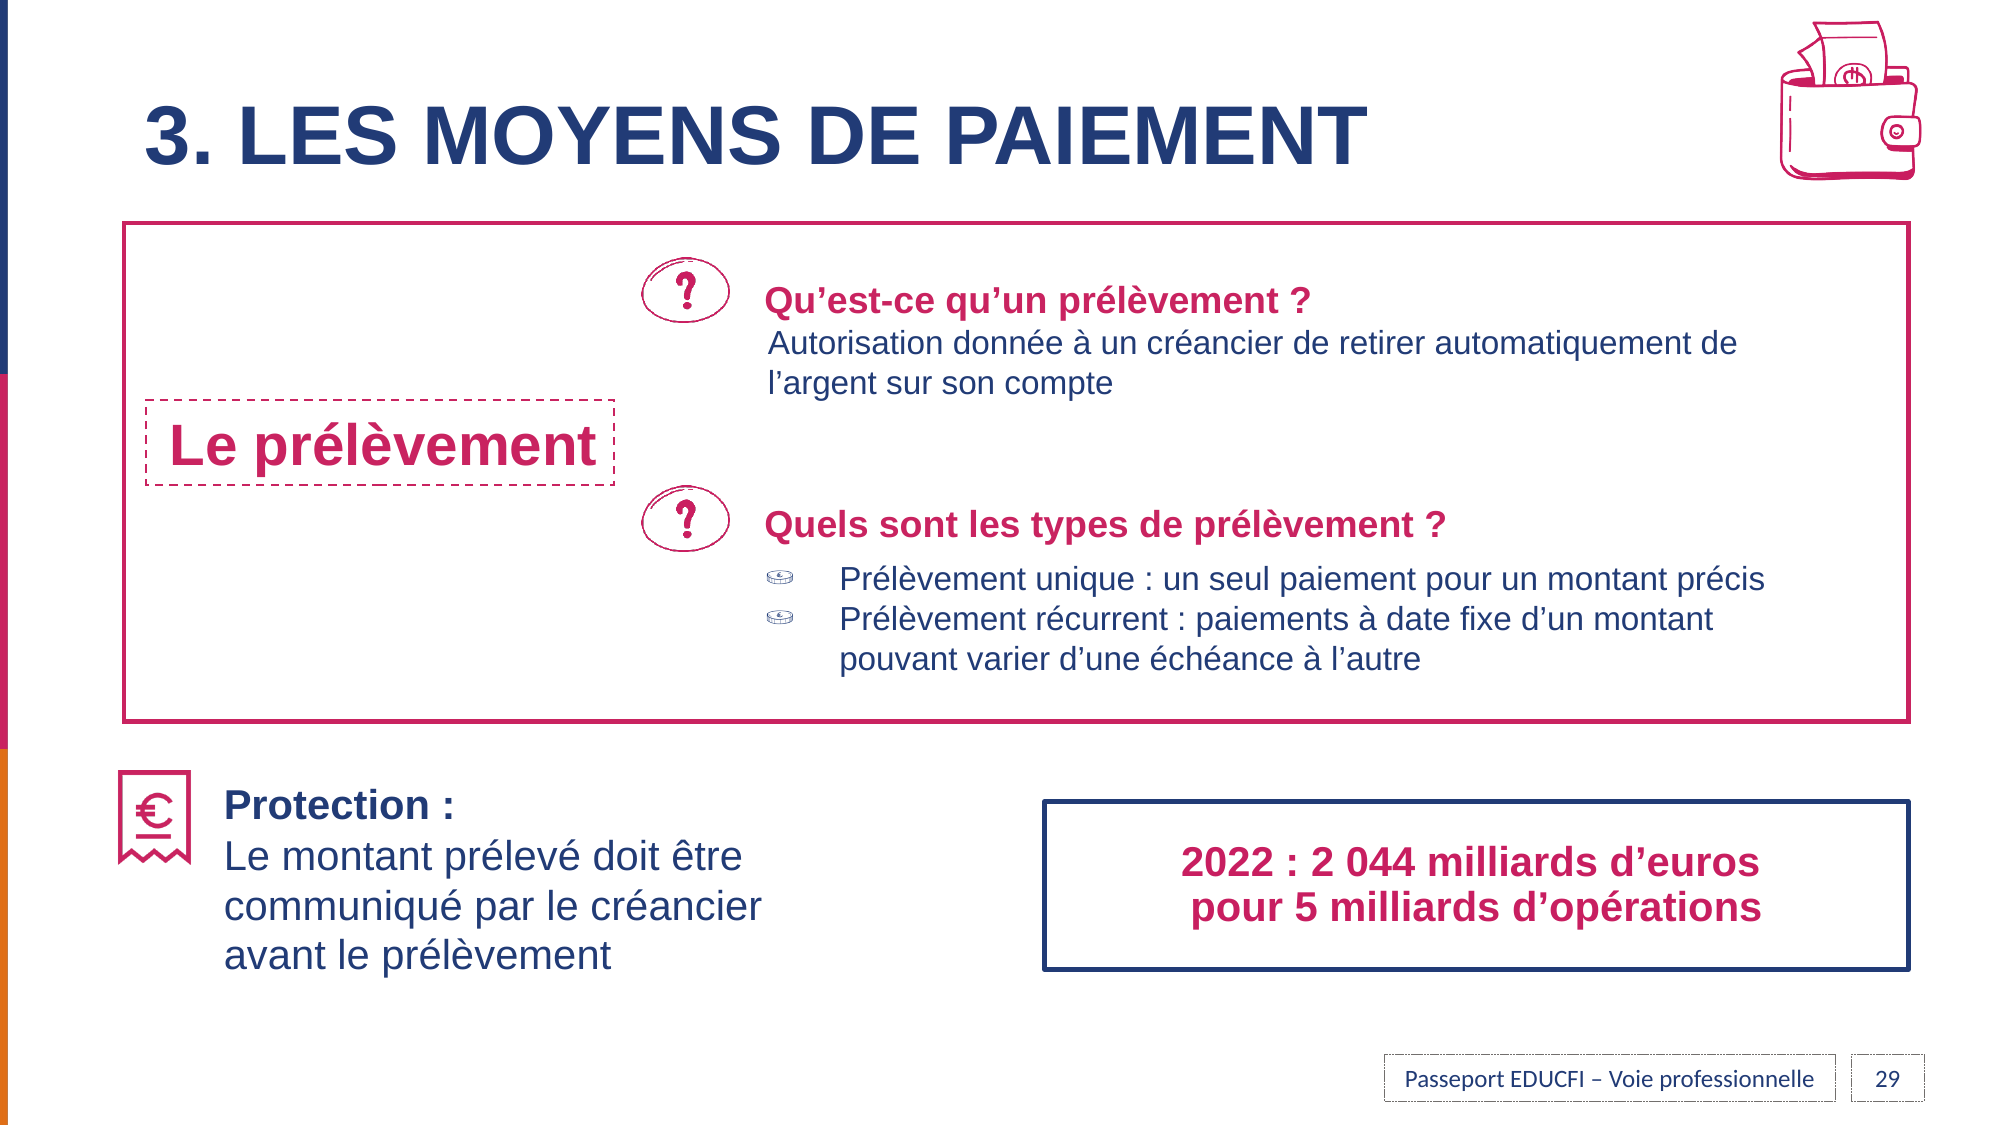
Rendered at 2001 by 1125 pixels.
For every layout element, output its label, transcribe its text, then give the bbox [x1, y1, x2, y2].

footer Passeport EDUCFI – Voie professionnelle [1384, 1054, 1836, 1102]
text_box 2022 : 2 044 milliards d’euros pour 5 milliards d’opérations [1044, 801, 1909, 970]
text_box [107, 770, 867, 1001]
text_box Le prélèvement [145, 399, 615, 485]
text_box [641, 483, 1472, 554]
picture [641, 256, 730, 323]
text_box 3. LES MOYENS DE PAIEMENT [130, 84, 1761, 190]
slide_number 29 [1851, 1054, 1925, 1102]
picture [0, 0, 8, 1125]
text_box [123, 222, 1909, 723]
picture [1761, 11, 1940, 190]
